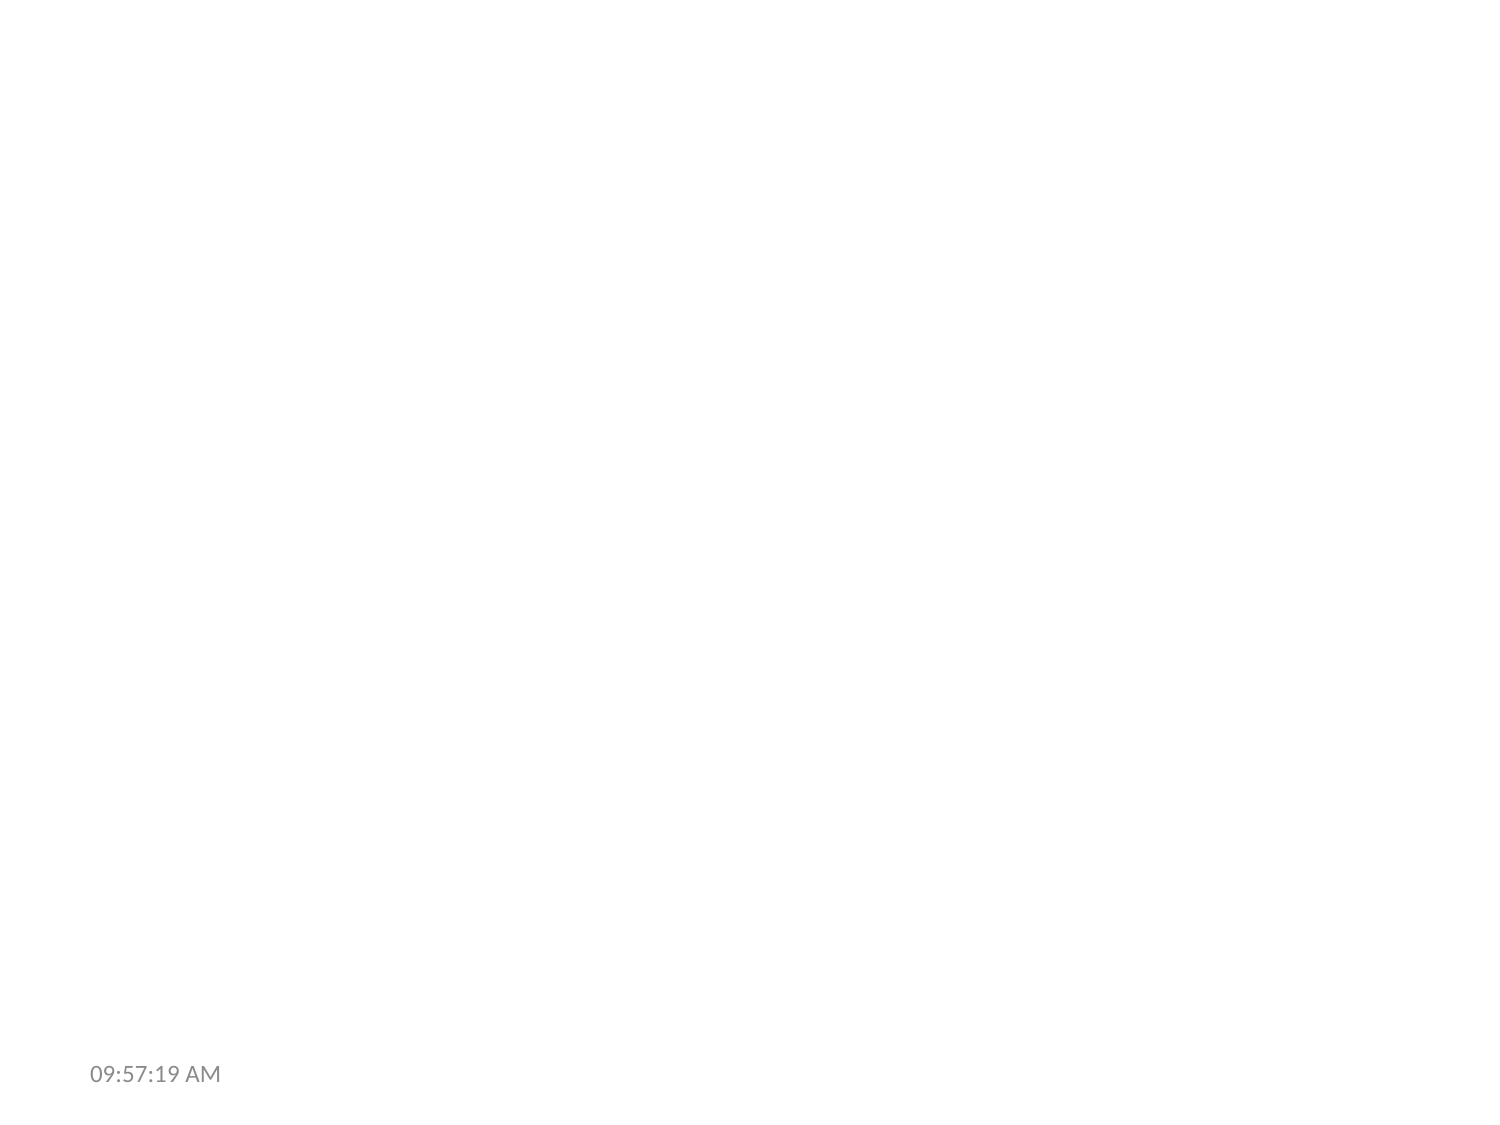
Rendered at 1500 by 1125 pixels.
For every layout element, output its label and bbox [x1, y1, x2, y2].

slide_number [75, 1042, 425, 1103]
